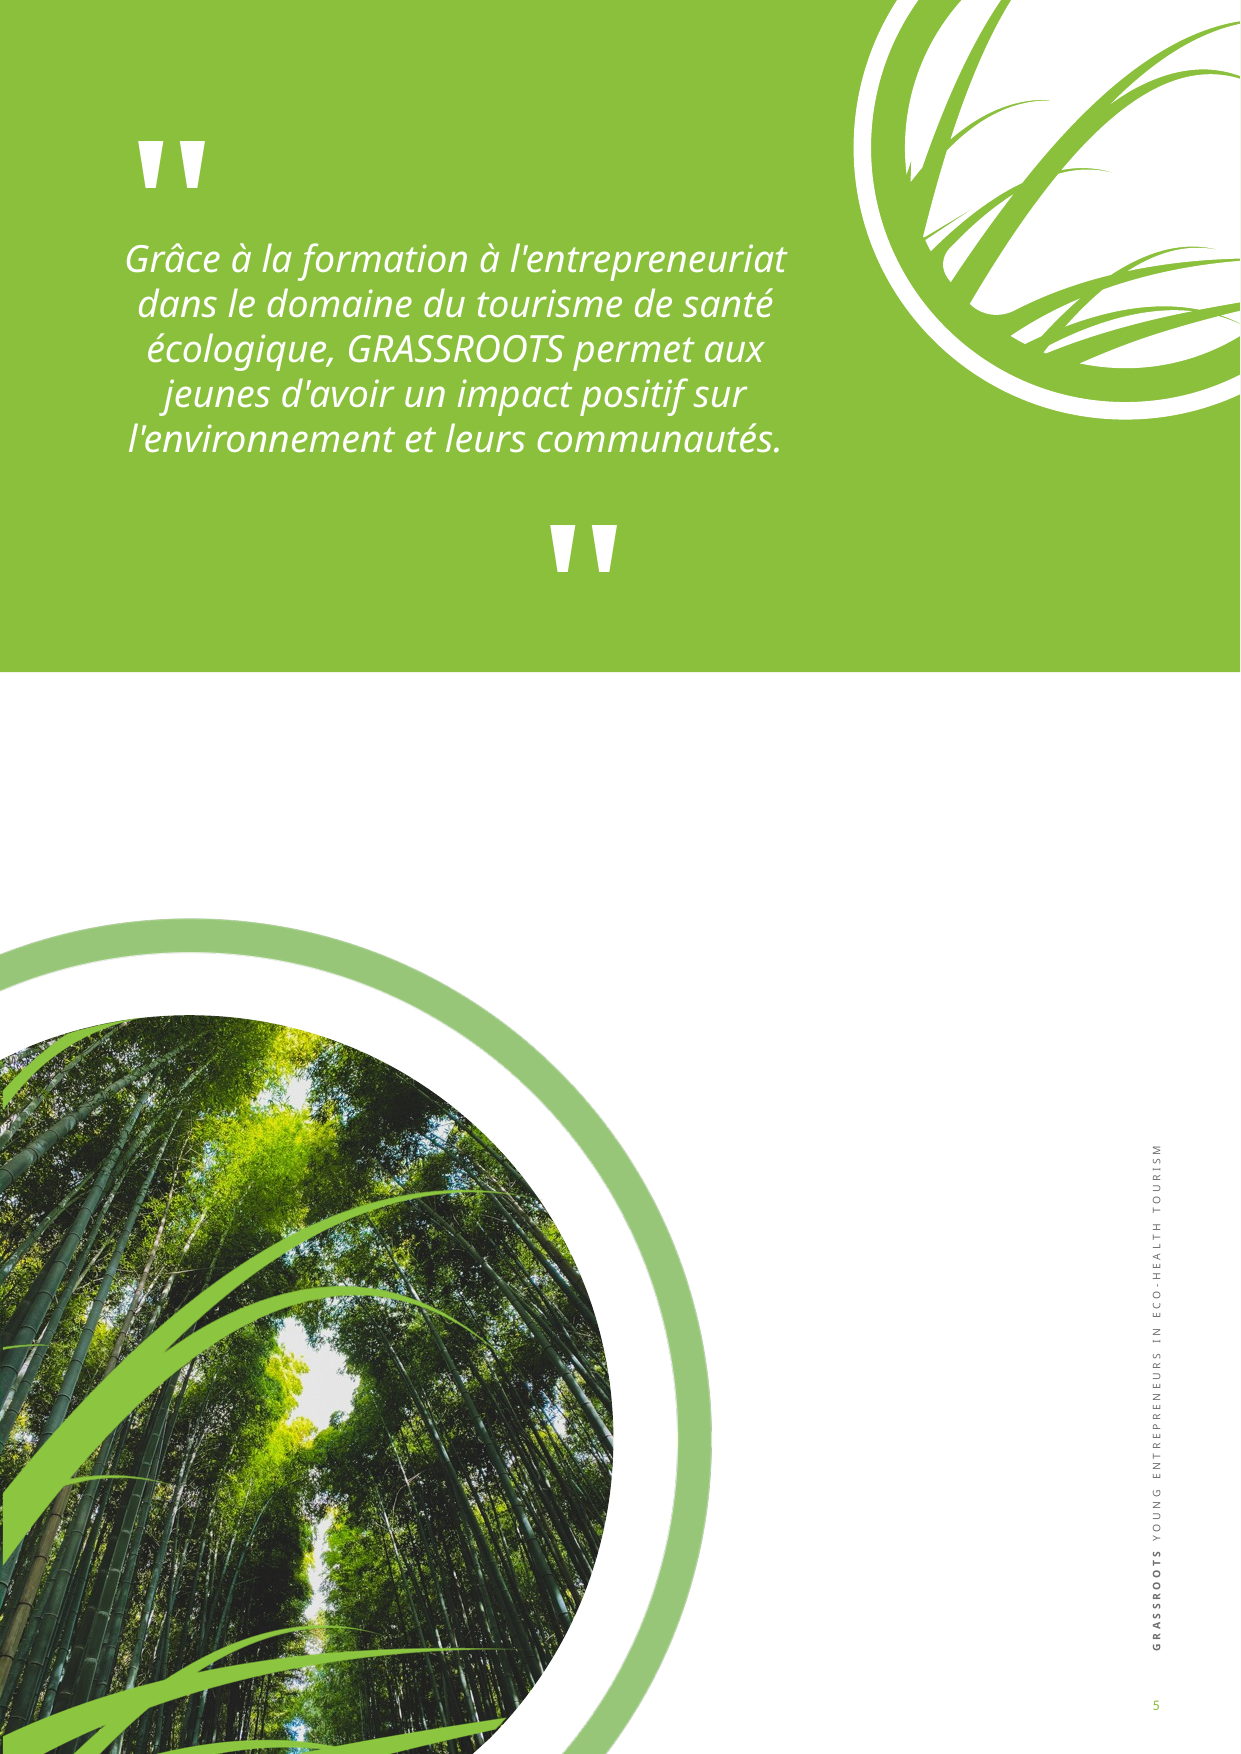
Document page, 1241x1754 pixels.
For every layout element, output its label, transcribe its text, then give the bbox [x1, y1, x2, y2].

list " [513, 449, 642, 623]
list Grâce à la formation à l'entrepreneuriat dans le domaine du tourisme de santé écologique, GRASSROOTS permet aux jeunes d'avoir un impact positif sur l'environnement et leurs communautés. [101, 131, 811, 563]
list " [101, 64, 430, 219]
slide_number 5 [1125, 1666, 1187, 1743]
picture [0, 710, 890, 1754]
